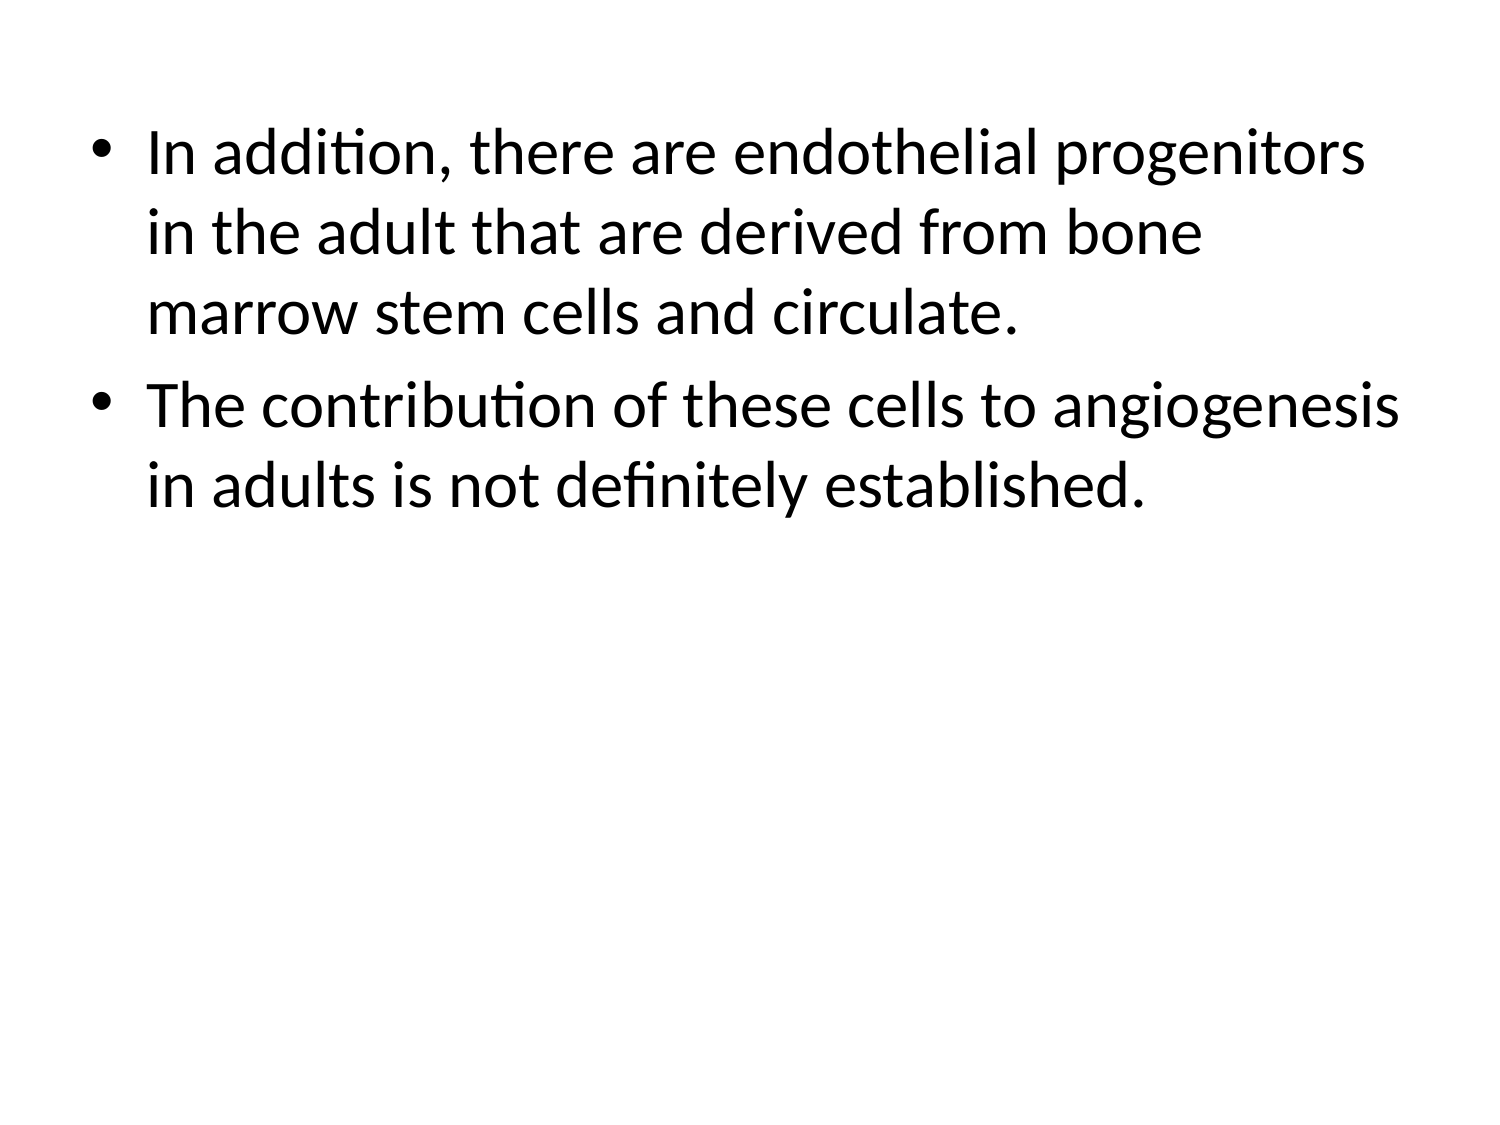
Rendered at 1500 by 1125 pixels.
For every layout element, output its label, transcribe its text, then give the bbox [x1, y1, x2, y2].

list In addition, there are endothelial progenitors in the adult that are derived from bone marrow stem cells and circulate. The contribution of these cells to angiogenesis in adults is not definitely established. [75, 99, 1425, 1005]
